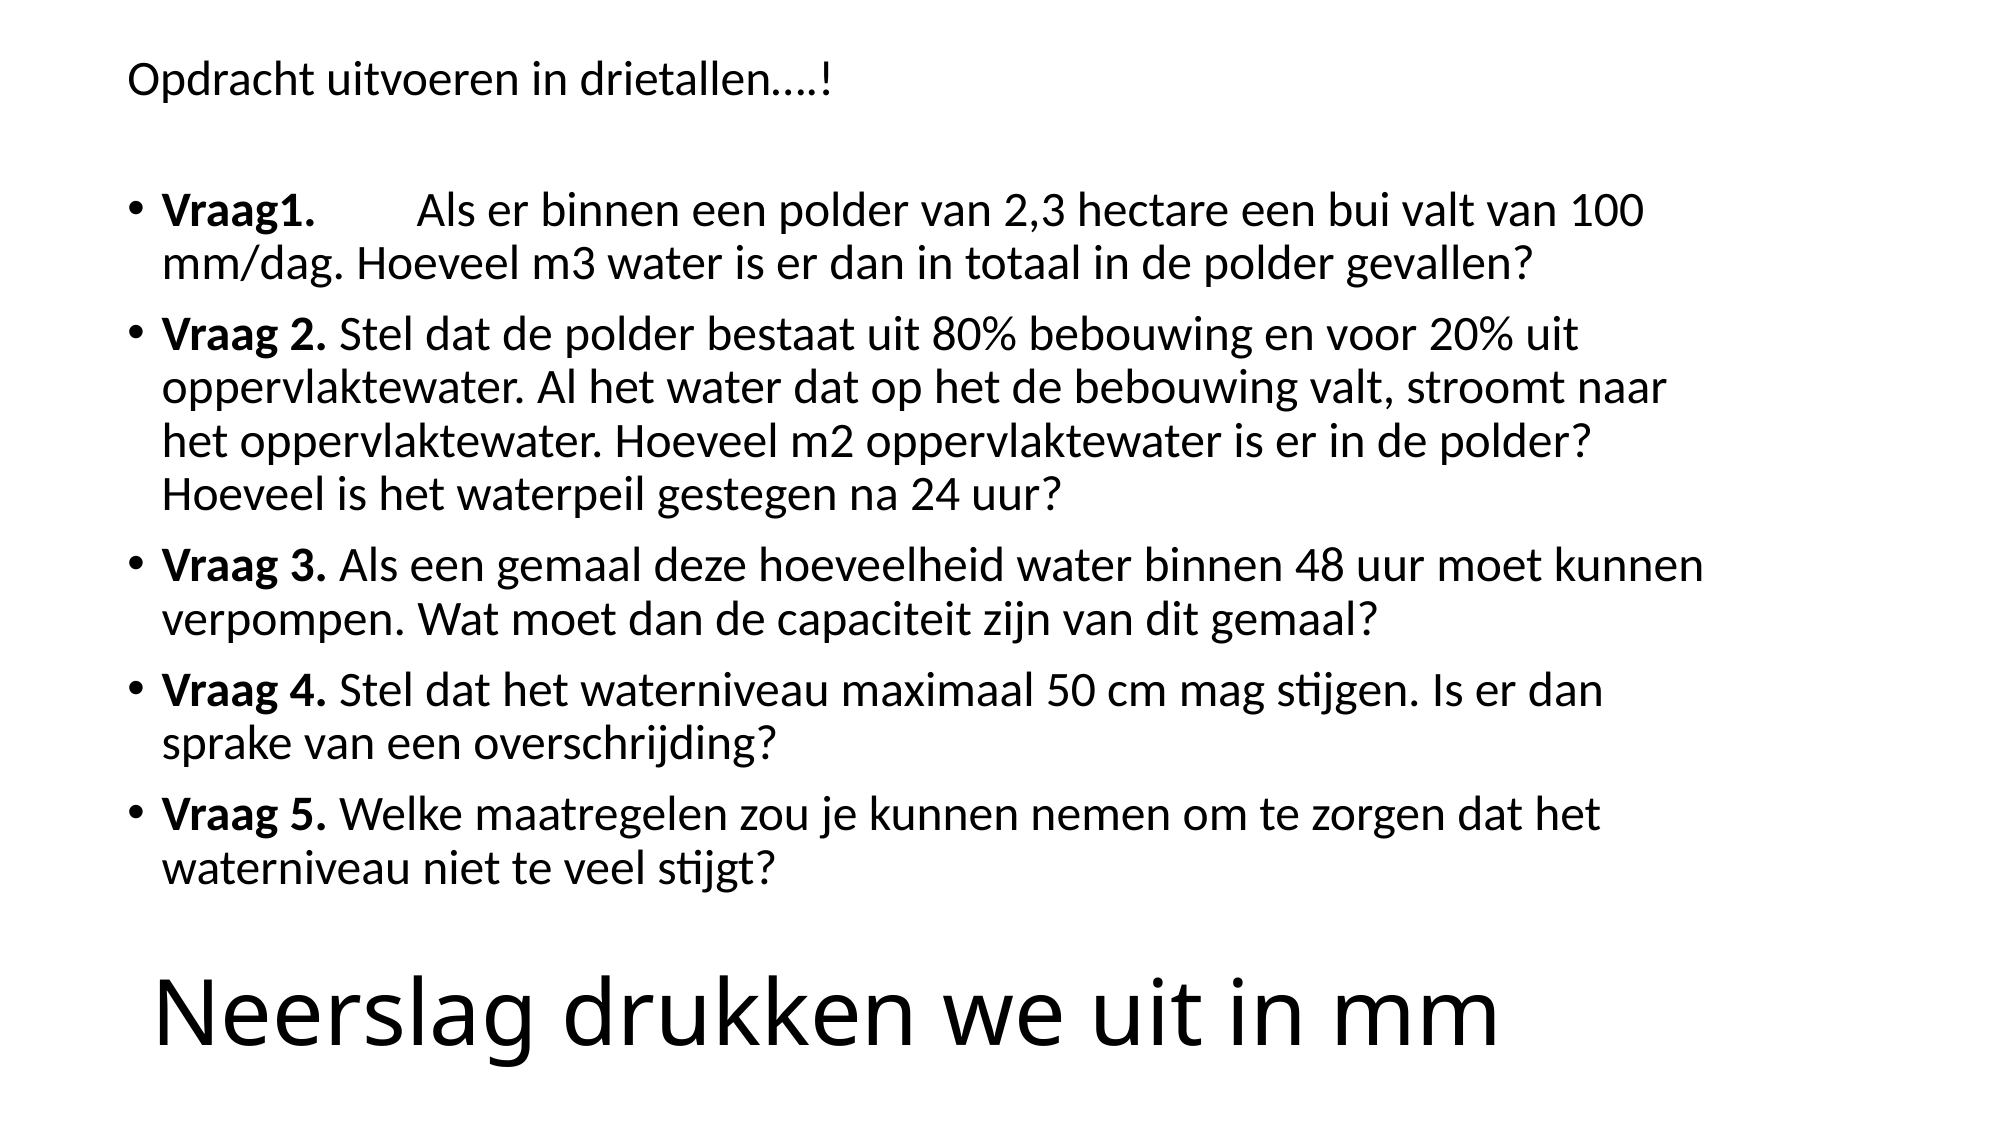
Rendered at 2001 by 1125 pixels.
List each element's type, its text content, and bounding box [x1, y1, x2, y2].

title Neerslag drukken we uit in mm [135, 914, 1536, 1125]
list Opdracht uitvoeren in drietallen….! Vraag1. Als er binnen een polder van 2,3 hectare een bui valt van 100 mm/dag. Hoeveel m3 water is er dan in totaal in de polder gevallen? Vraag 2. Stel dat de polder bestaat uit 80% bebouwing en voor 20% uit oppervlaktewater. Al het water dat op het de bebouwing valt, stroomt naar het oppervlaktewater. Hoeveel m2 oppervlaktewater is er in de polder? Hoeveel is het waterpeil gestegen na 24 uur? Vraag 3. Als een gemaal deze hoeveelheid water binnen 48 uur moet kunnen verpompen. Wat moet dan de capaciteit zijn van dit gemaal? Vraag 4. Stel dat het waterniveau maximaal 50 cm mag stijgen. Is er dan sprake van een overschrijding? Vraag 5. Welke maatregelen zou je kunnen nemen om te zorgen dat het waterniveau niet te veel stijgt? [112, 45, 1749, 914]
